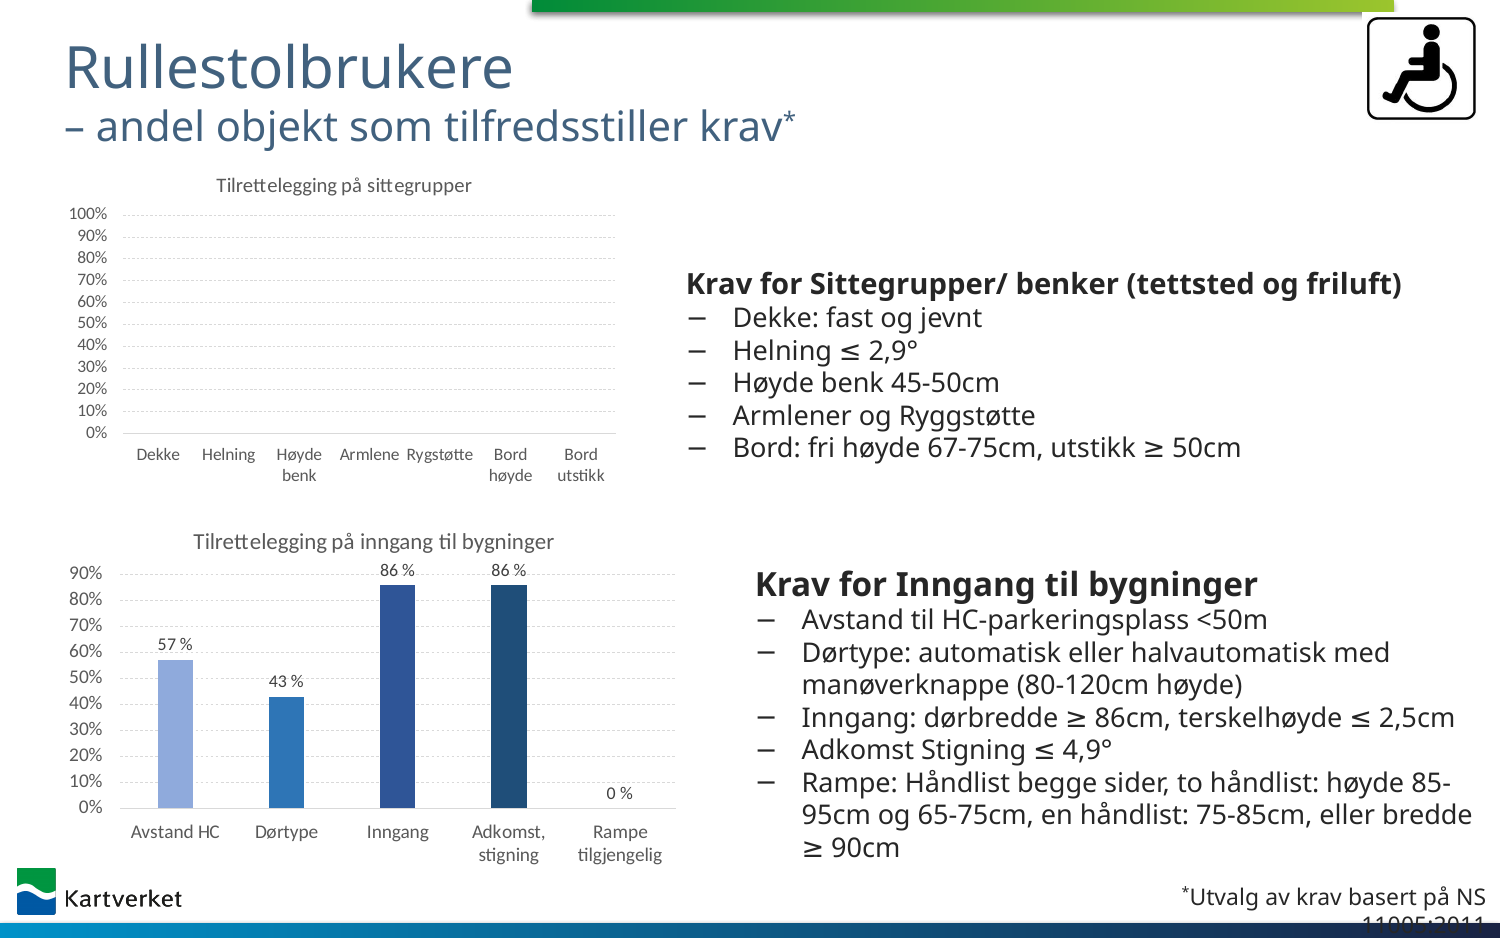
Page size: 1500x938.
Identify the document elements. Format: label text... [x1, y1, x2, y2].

text_box Rullestolbrukere – andel objekt som tilfredsstiller krav* [49, 25, 1431, 158]
text_box Krav for Inngang til bygninger Avstand til HC-parkeringsplass <50m Dørtype: automatisk eller halvautomatisk med manøverknappe (80-120cm høyde) Inngang: dørbredde ≥ 86cm, terskelhøyde ≤ 2,5cm Adkomst Stigning ≤ 4,9° Rampe: Håndlist begge sider, to håndlist: høyde 85-95cm og 65-75cm, en håndlist: 75-85cm, eller bredde ≥ 90cm [740, 555, 1491, 870]
picture [62, 166, 626, 492]
picture [62, 520, 687, 874]
text_box Krav for Sittegrupper/ benker (tettsted og friluft) Dekke: fast og jevnt Helning ≤ 2,9° Høyde benk 45-50cm Armlener og Ryggstøtte Bord: fri høyde 67-75cm, utstikk ≥ 50cm [670, 258, 1418, 471]
text_box *Utvalg av krav basert på NS 11005:2011 [1068, 873, 1500, 938]
picture [1362, 12, 1481, 126]
